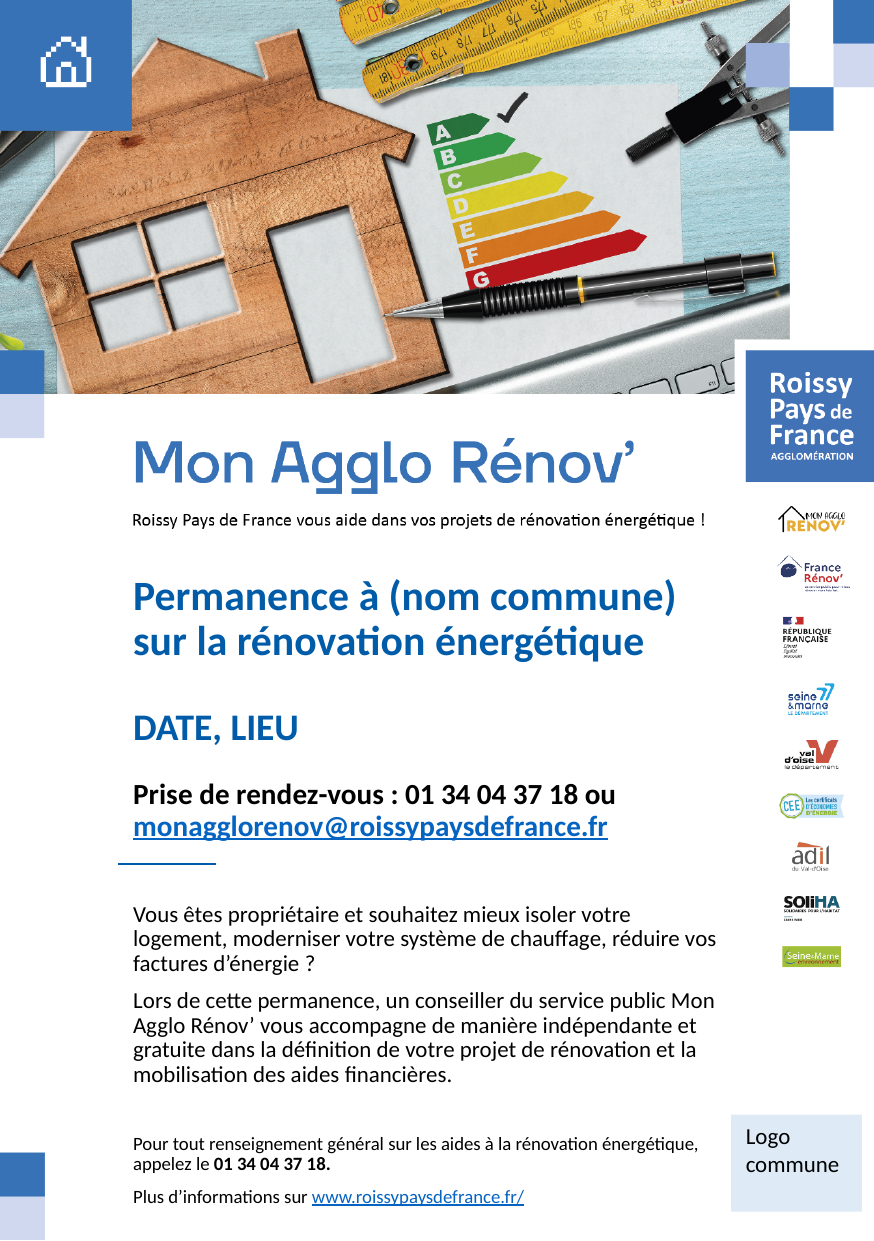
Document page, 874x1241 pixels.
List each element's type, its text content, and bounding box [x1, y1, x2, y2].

text_box Logo commune [731, 1114, 862, 1212]
list Permanence à (nom commune) sur la rénovation énergétique [118, 567, 744, 728]
picture [0, 0, 874, 1240]
list Pour tout renseignement général sur les aides à la rénovation énergétique, appelez le 01 34 04 37 18. Plus d’informations sur www.roissypaysdefrance.fr/ [118, 1127, 731, 1201]
list Prise de rendez-vous : 01 34 04 37 18 ou monagglorenov@roissypaysdefrance.fr [118, 772, 680, 808]
list Vous êtes propriétaire et souhaitez mieux isoler votre logement, moderniser votre système de chauffage, réduire vos factures d’énergie ? Lors de cette permanence, un conseiller du service public Mon Agglo Rénov’ vous accompagne de manière indépendante et gratuite dans la définition de votre projet de rénovation et la mobilisation des aides financières. [118, 895, 744, 1121]
list DATE, LIEU [118, 728, 744, 756]
